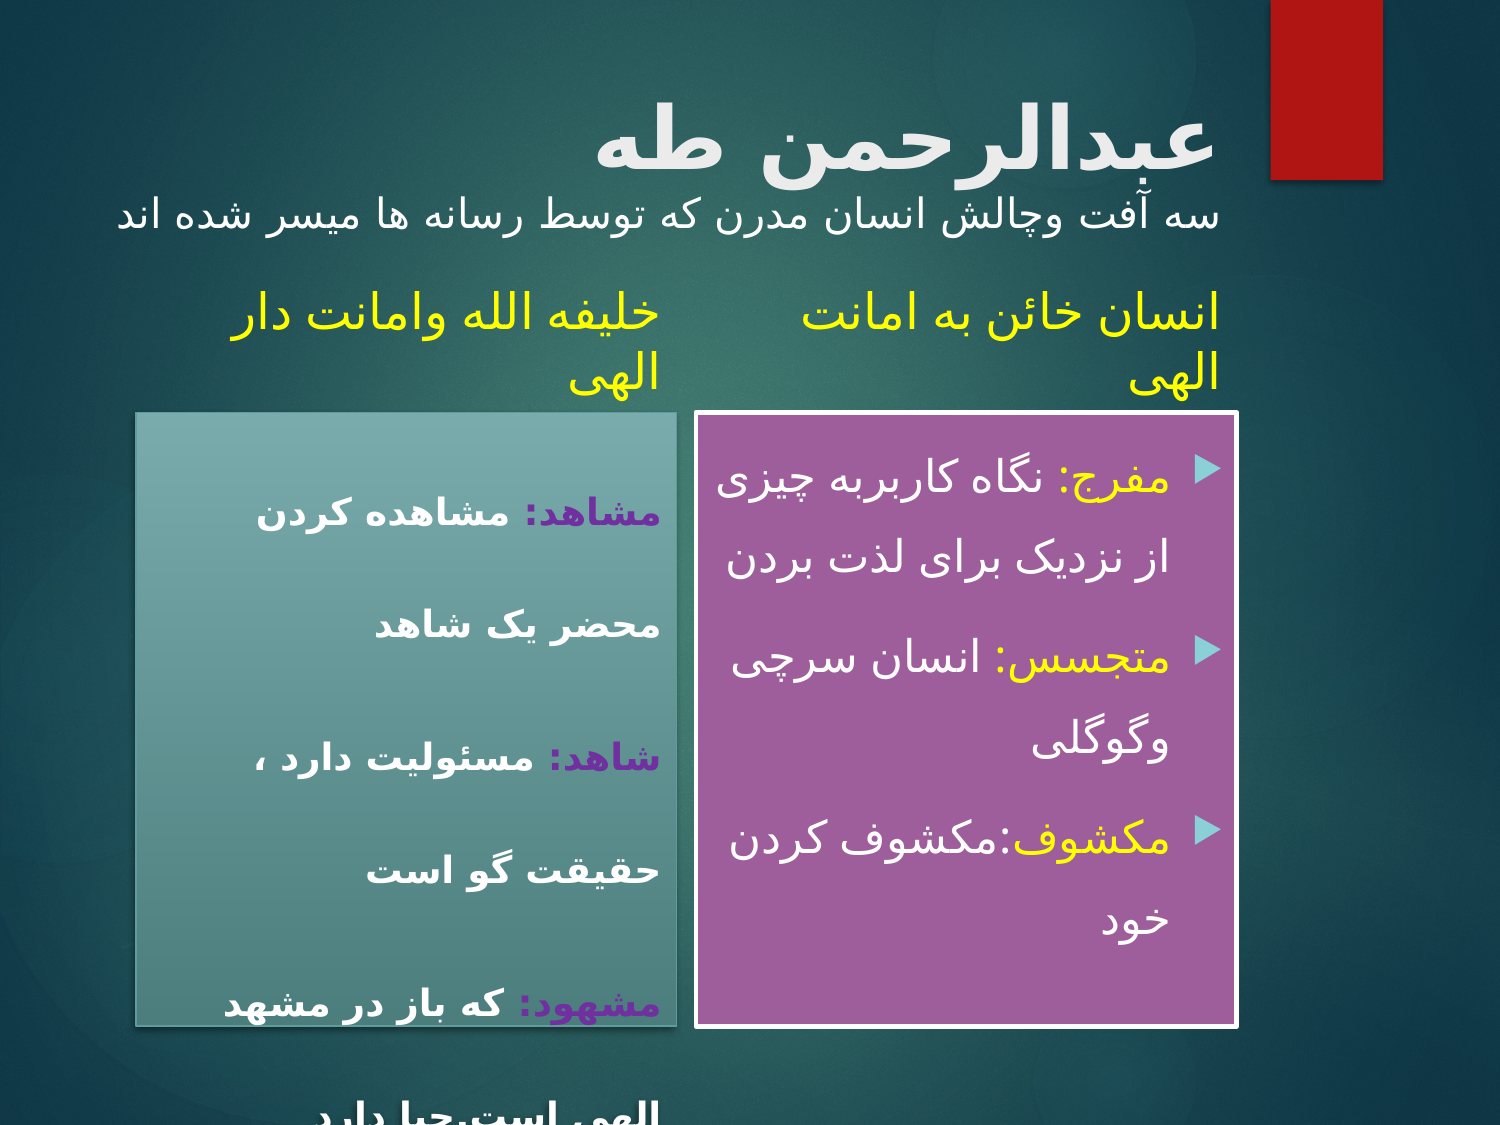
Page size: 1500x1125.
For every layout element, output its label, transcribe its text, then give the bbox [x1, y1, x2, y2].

list انسان خائن به امانت الهی [695, 312, 1237, 408]
list مشاهد: مشاهده کردن محضر یک شاهد شاهد: مسئولیت دارد ، حقیقت گو است مشهود: که باز در مشهد الهی است.حیا دارد ومسئولیت دارد. [135, 412, 677, 1027]
title عبدالرحمن طه سه آفت وچالش انسان مدرن که توسط رسانه ها میسر شده اند [79, 74, 1237, 304]
list مفرج: نگاه کاربربه چیزی از نزدیک برای لذت بردن متجسس: انسان سرچی وگوگلی مکشوف:مکشوف کردن خود [694, 410, 1239, 1029]
list خلیفه الله وامانت دار الهی [135, 312, 677, 408]
